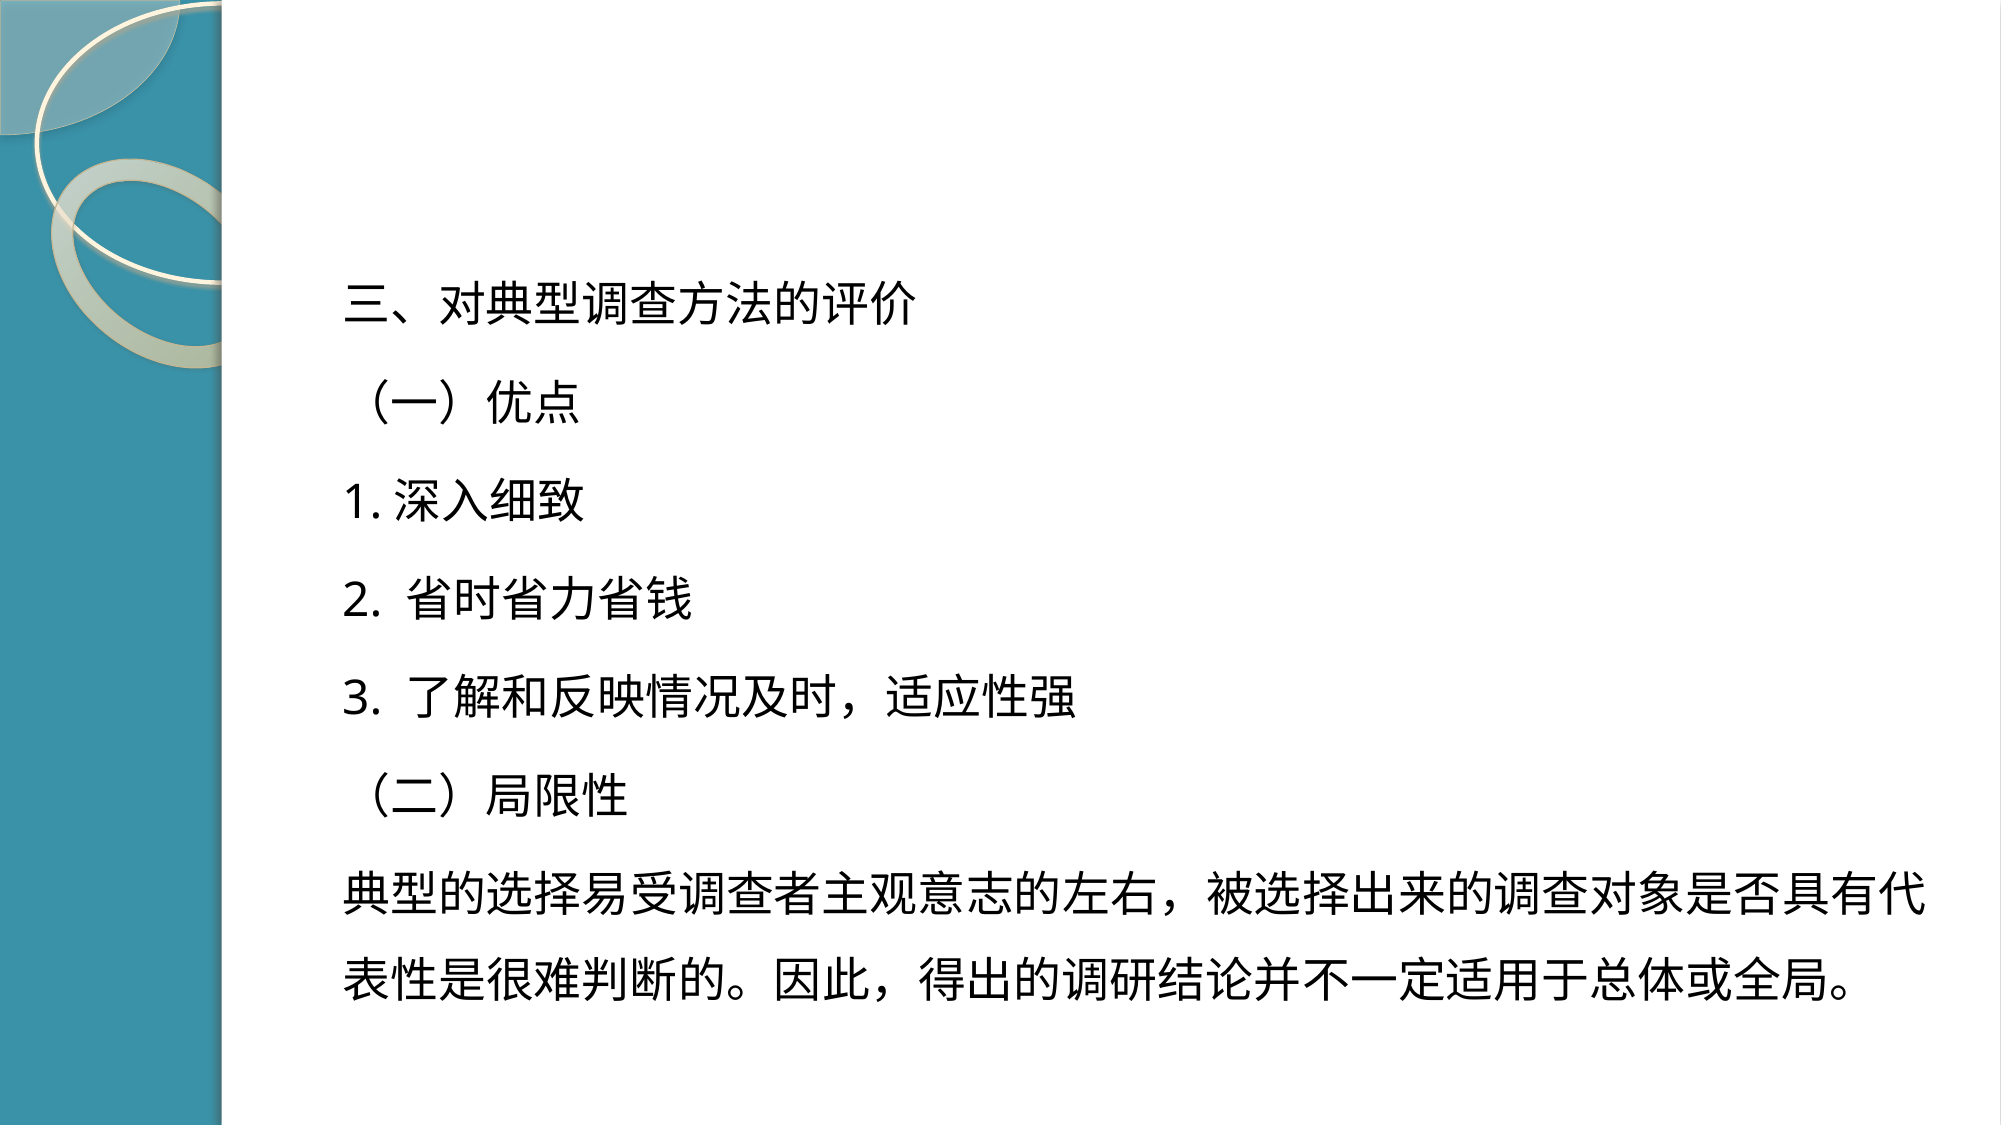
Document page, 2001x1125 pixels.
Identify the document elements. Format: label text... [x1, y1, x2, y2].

list 三、对典型调查方法的评价 （一）优点 1.深入细致 2. 省时省力省钱 3. 了解和反映情况及时，适应性强 （二）局限性 典型的选择易受调查者主观意志的左右，被选择出来的调查对象是否具有代表性是很难判断的。因此，得出的调研结论并不一定适用于总体或全局。 [313, 237, 1954, 1025]
